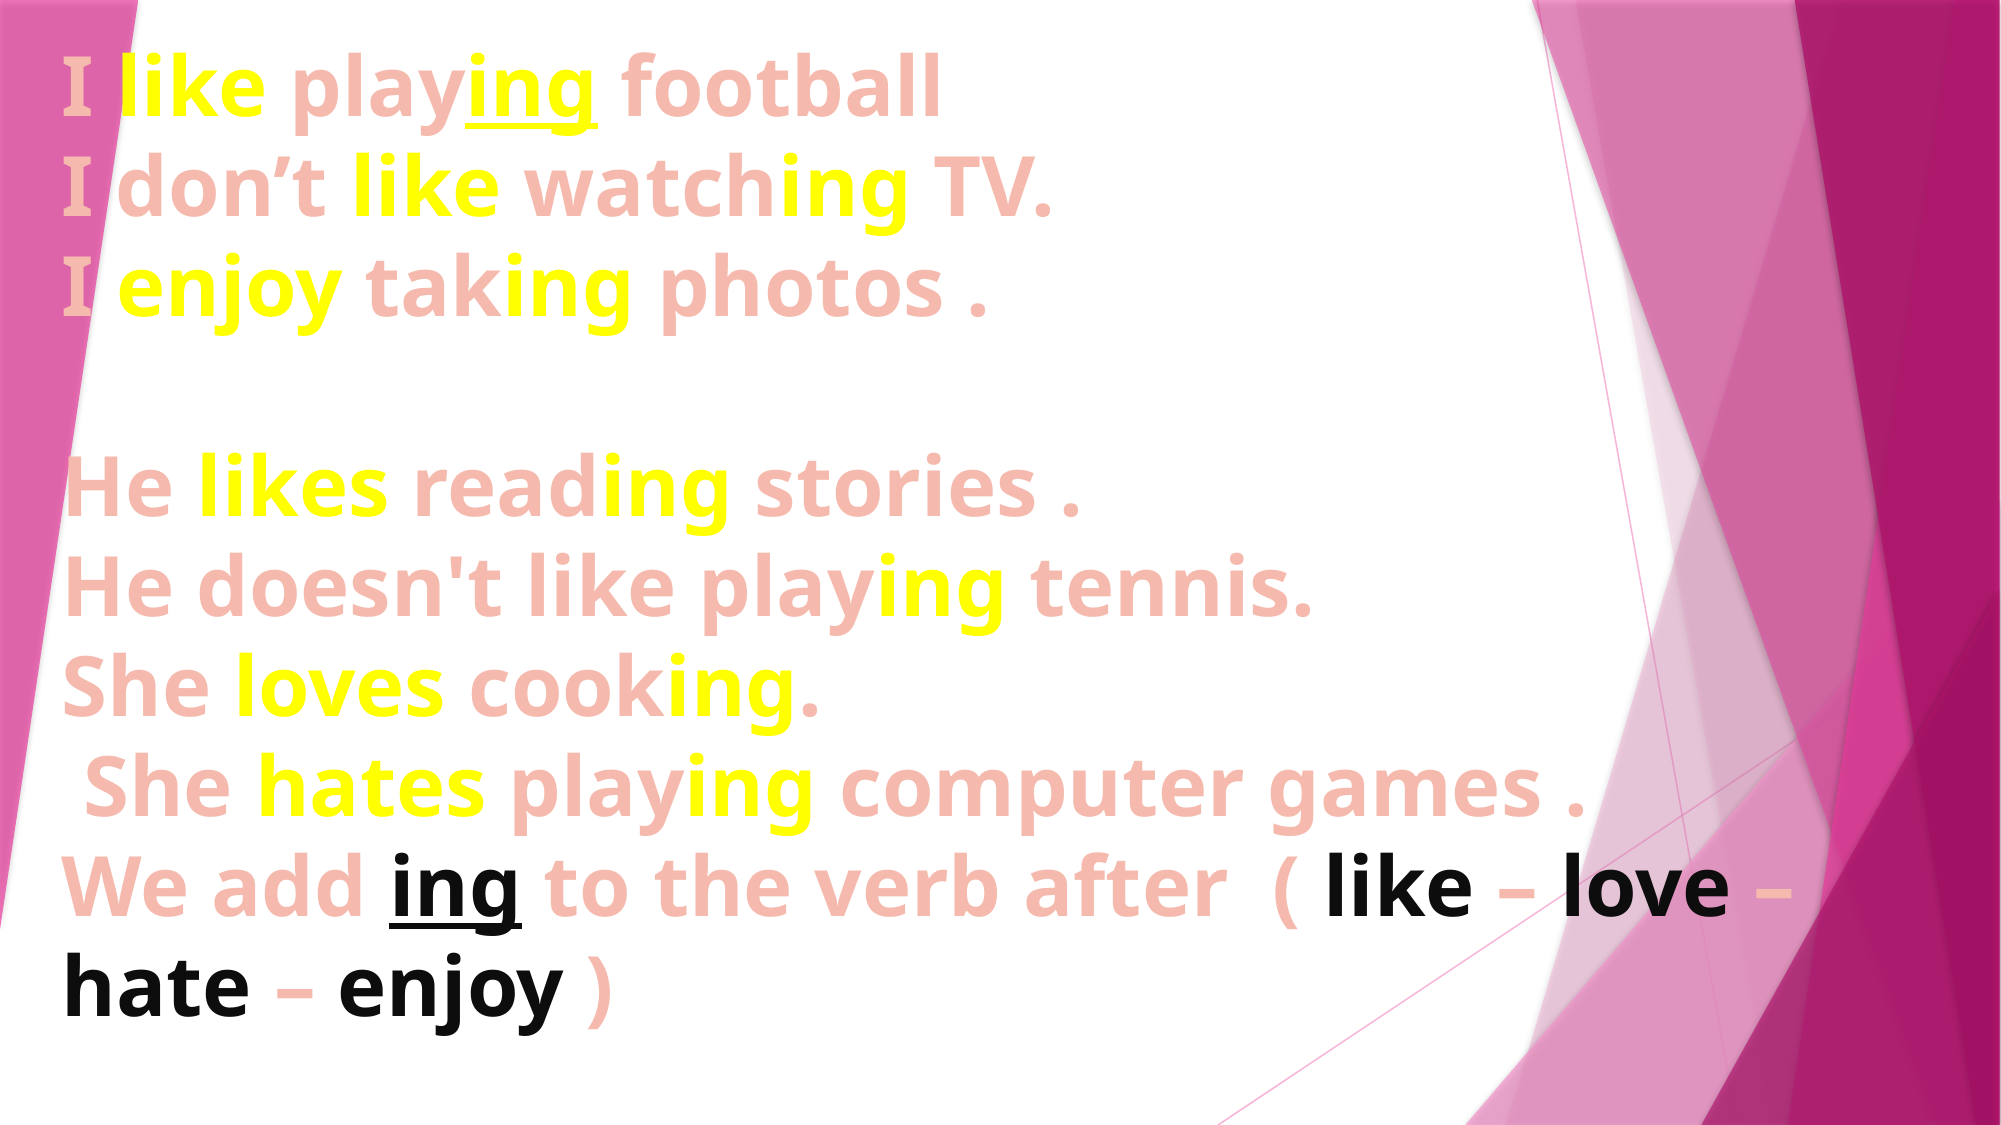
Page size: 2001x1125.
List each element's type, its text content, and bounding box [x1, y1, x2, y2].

text_box I like playing football I don’t like watching TV. I enjoy taking photos . He likes reading stories . He doesn't like playing tennis. She loves cooking. She hates playing computer games . We add ing to the verb after ( like – love – hate – enjoy ) [46, 25, 1943, 1041]
